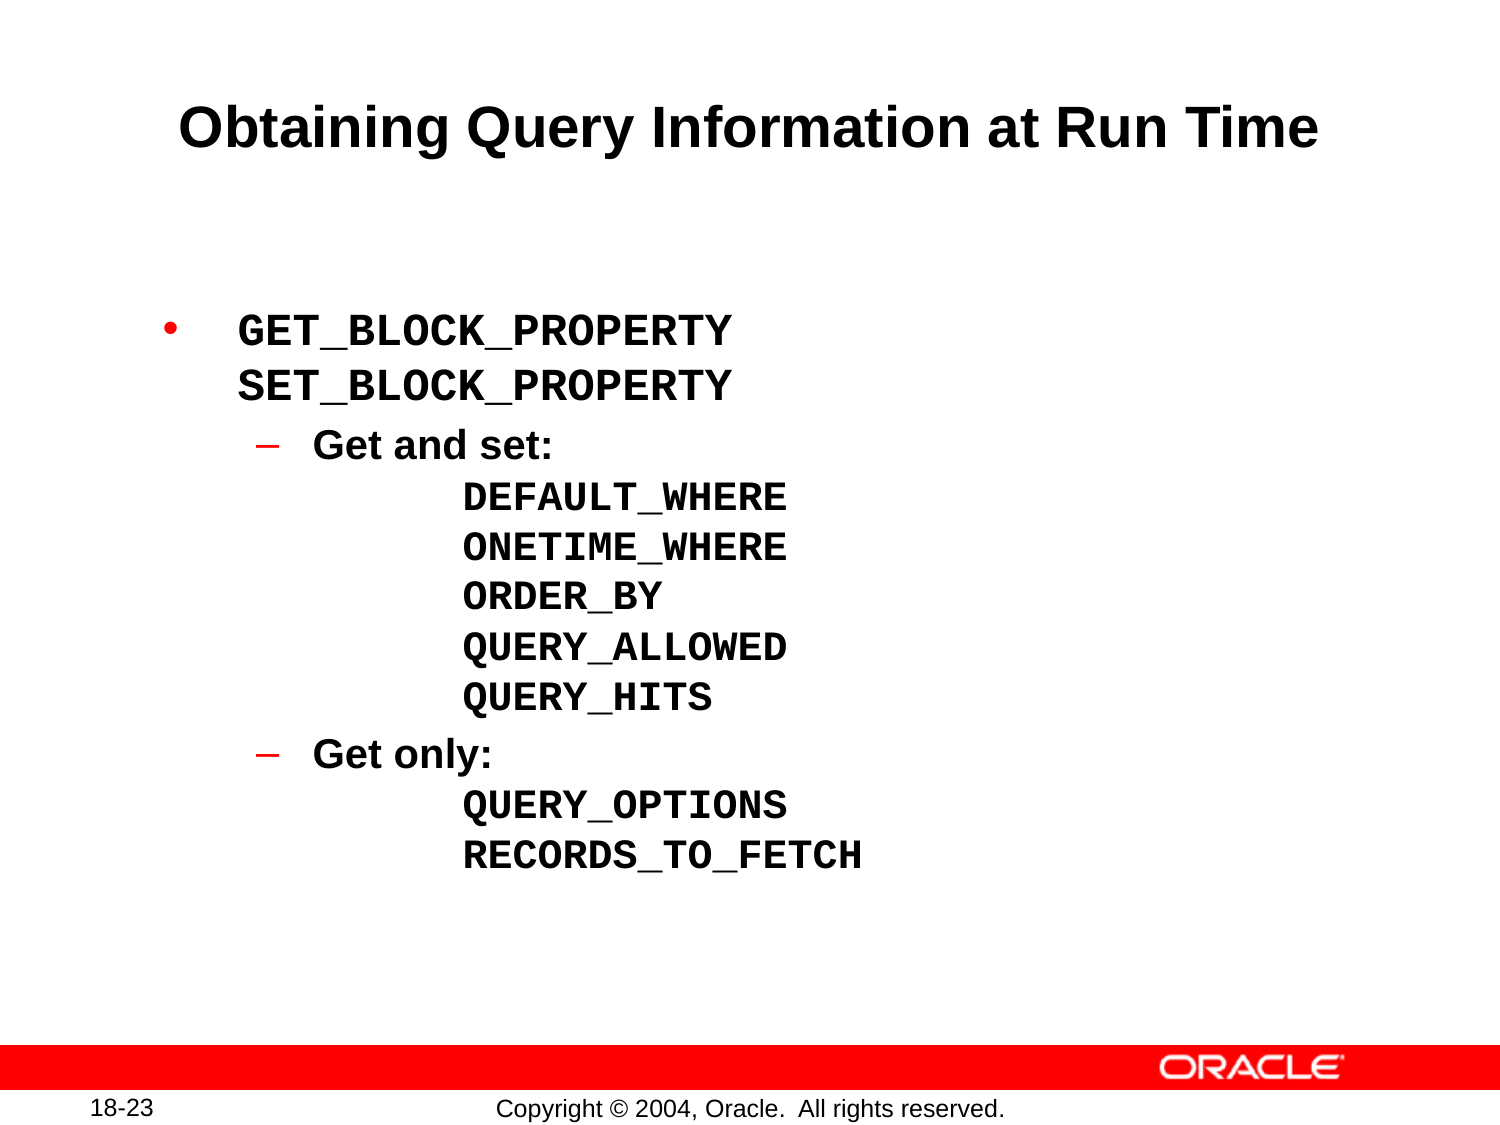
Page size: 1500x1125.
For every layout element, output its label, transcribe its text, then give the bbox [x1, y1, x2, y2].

list GET_BLOCK_PROPERTY SET_BLOCK_PROPERTY Get and set: DEFAULT_WHERE ONETIME_WHERE ORDER_BY QUERY_ALLOWED QUERY_HITS Get only: QUERY_OPTIONS RECORDS_TO_FETCH [141, 297, 1351, 883]
title Obtaining Query Information at Run Time [149, 87, 1351, 232]
